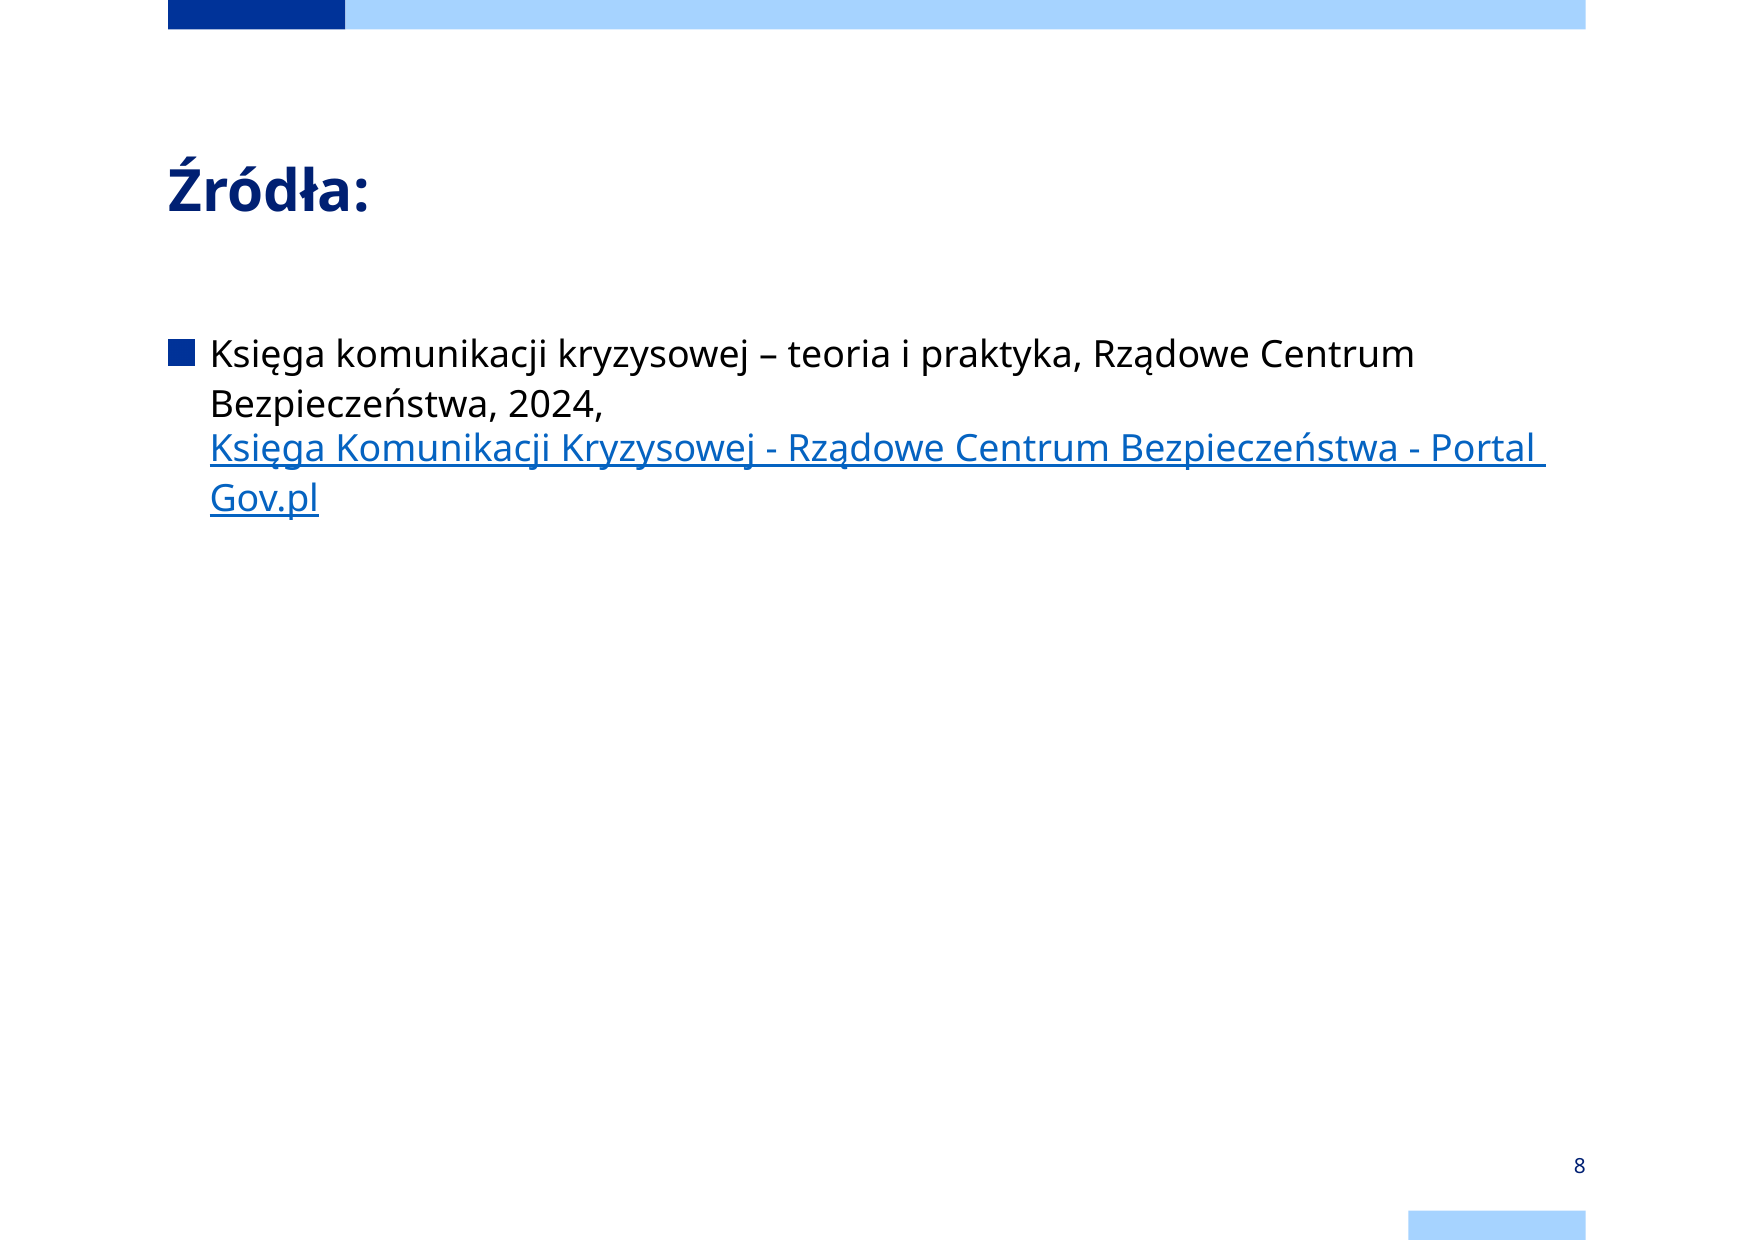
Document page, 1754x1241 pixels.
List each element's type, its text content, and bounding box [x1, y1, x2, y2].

slide_number 8 [1408, 1151, 1586, 1182]
picture [168, 339, 195, 366]
title Źródła: [168, 147, 1586, 324]
list Księga komunikacji kryzysowej – teoria i praktyka, Rządowe Centrum Bezpieczeństwa, 2024, Księga Komunikacji Kryzysowej - Rządowe Centrum Bezpieczeństwa - Portal Gov.pl [168, 324, 1586, 1093]
